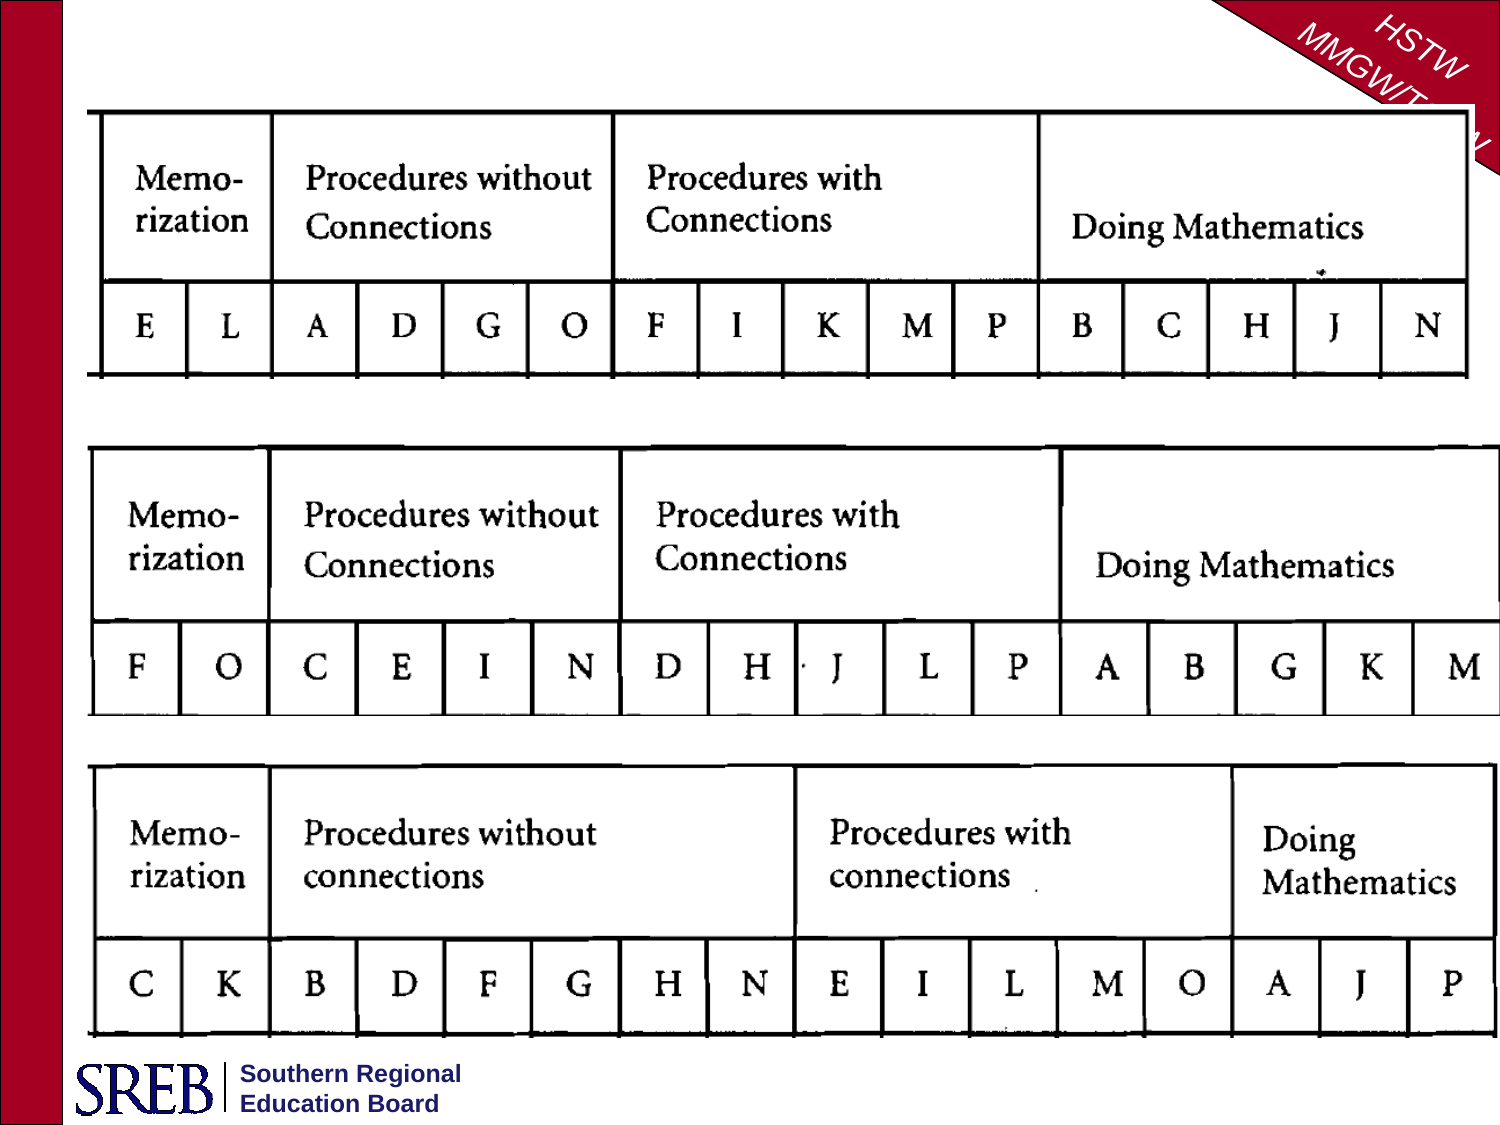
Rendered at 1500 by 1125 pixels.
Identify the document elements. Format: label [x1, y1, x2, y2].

picture [87, 440, 1500, 716]
picture [87, 759, 1500, 1038]
picture [87, 104, 1476, 379]
